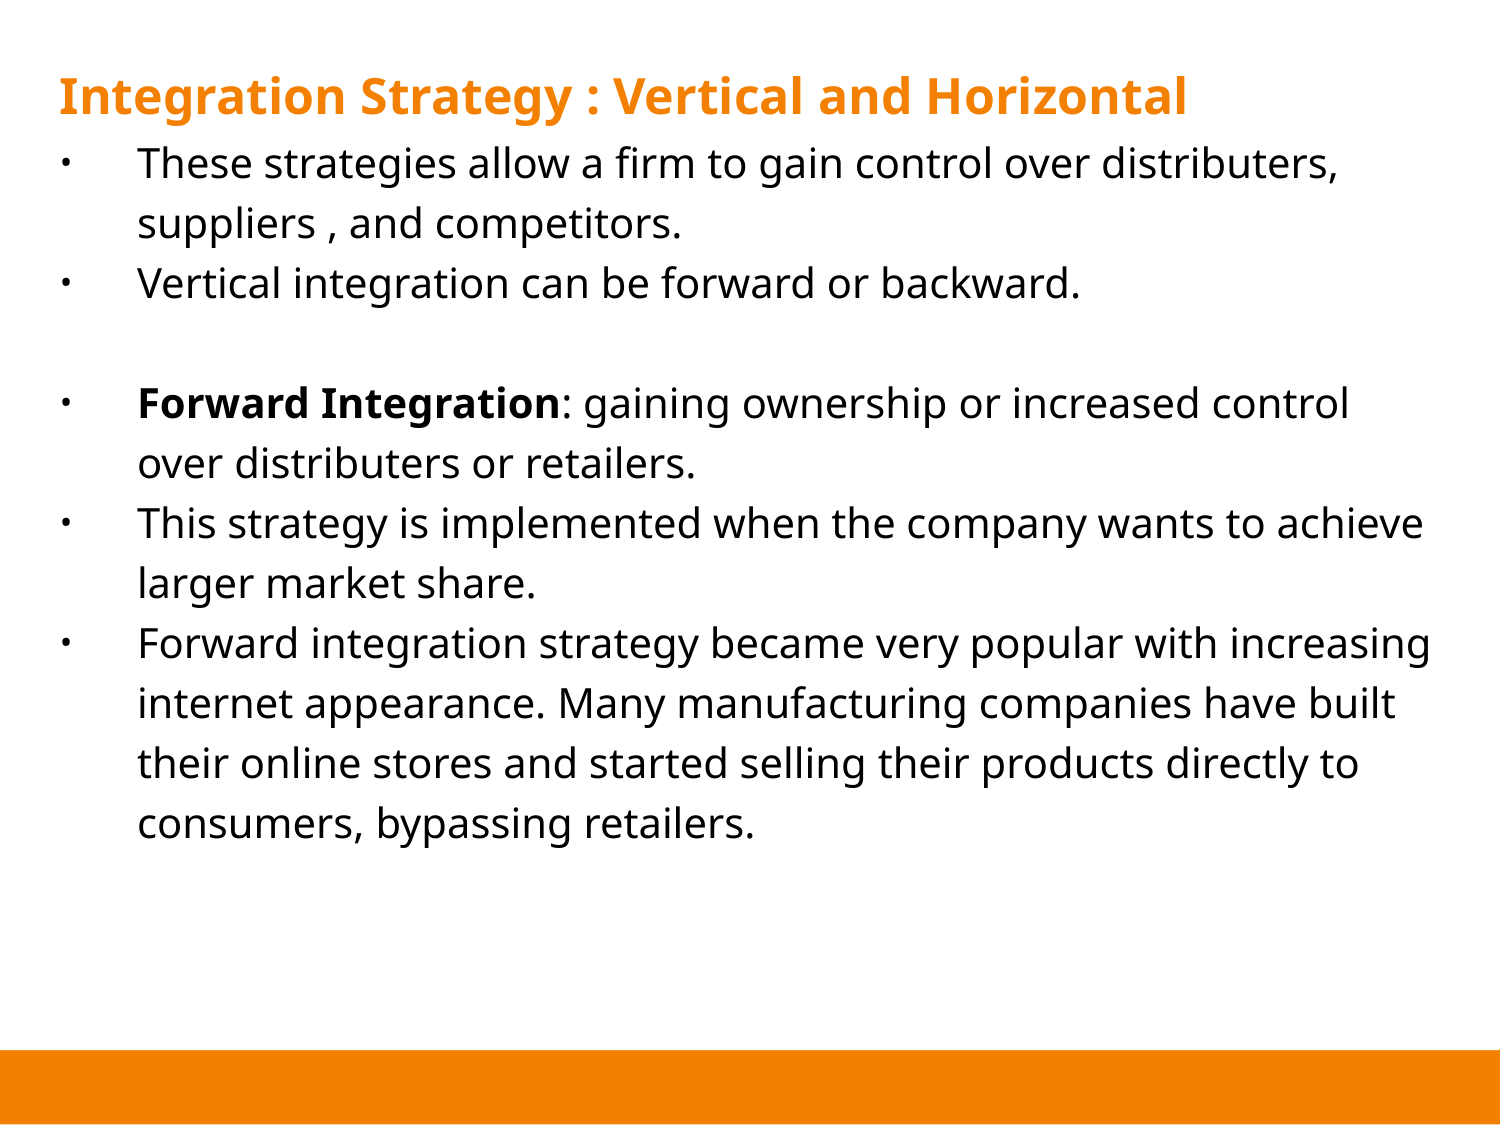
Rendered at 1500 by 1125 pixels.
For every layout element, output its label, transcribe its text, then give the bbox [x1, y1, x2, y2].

title Integration Strategy : Vertical and Horizontal [59, 64, 1440, 126]
list These strategies allow a firm to gain control over distributers, suppliers , and competitors. Vertical integration can be forward or backward. Forward Integration: gaining ownership or increased control over distributers or retailers. This strategy is implemented when the company wants to achieve larger market share. Forward integration strategy became very popular with increasing internet appearance. Many manufacturing companies have built their online stores and started selling their products directly to consumers, bypassing retailers. [59, 126, 1440, 999]
picture [1248, 1042, 1500, 1124]
